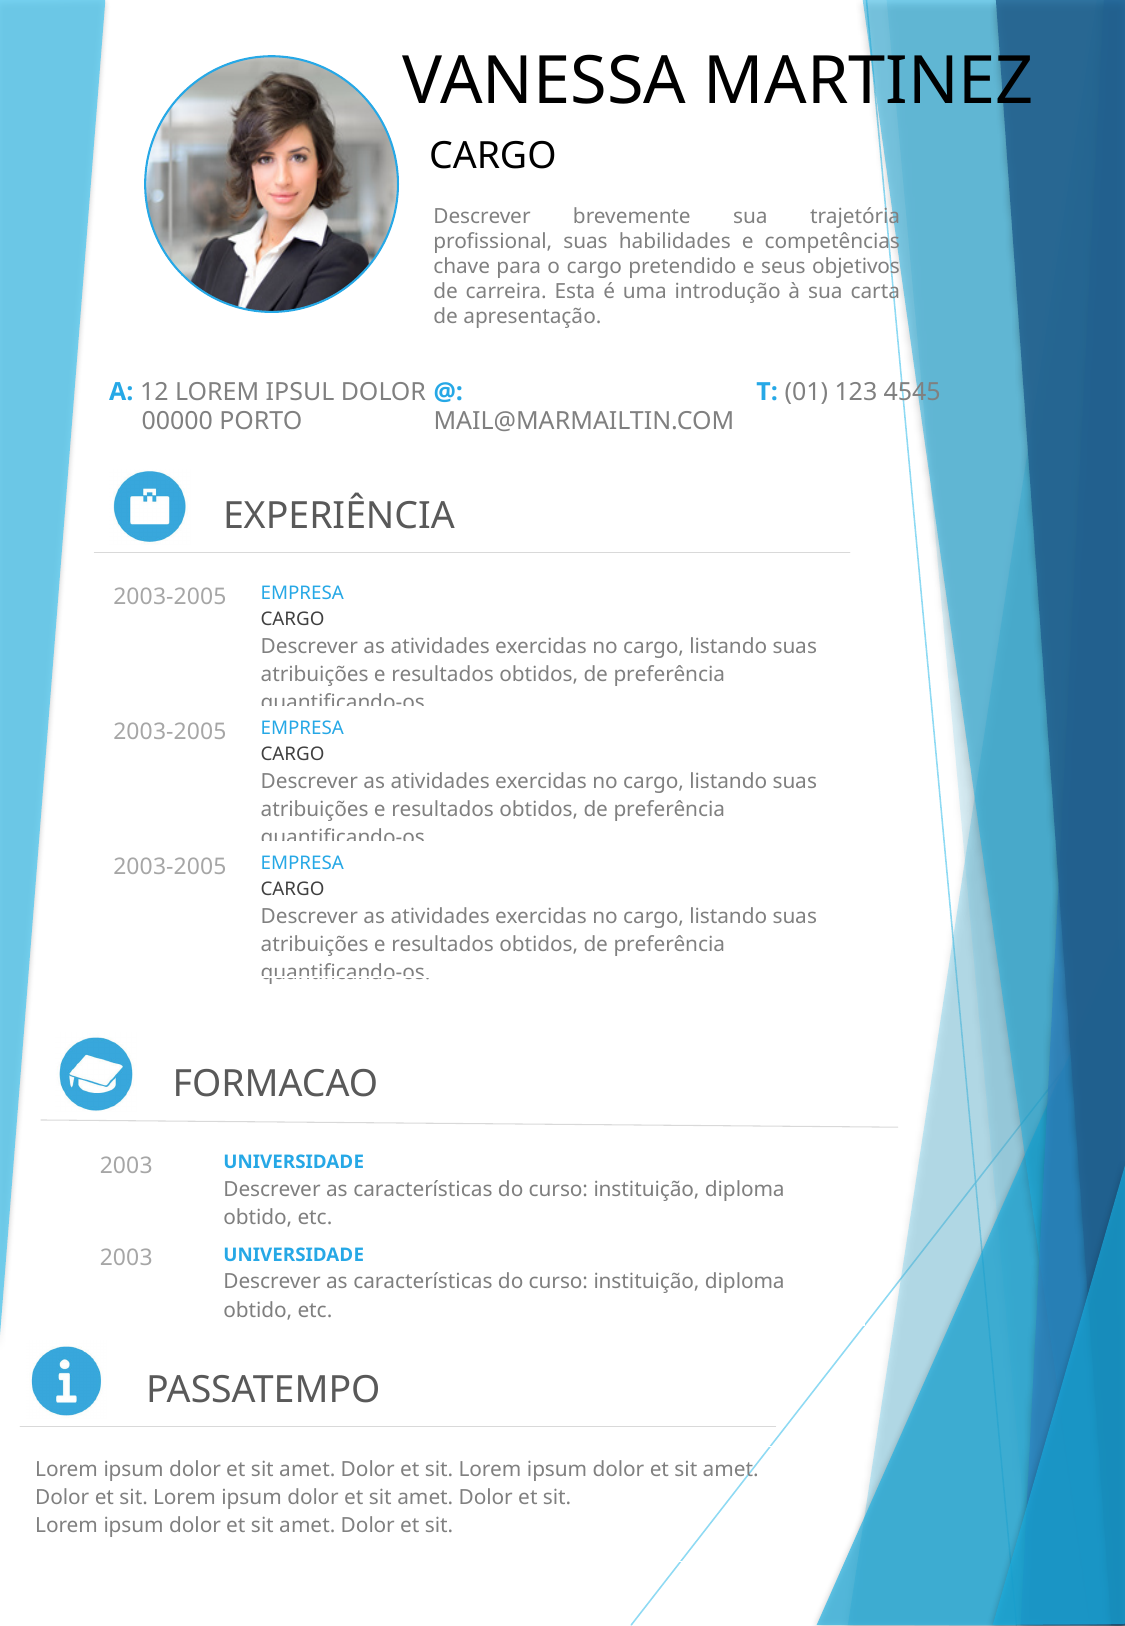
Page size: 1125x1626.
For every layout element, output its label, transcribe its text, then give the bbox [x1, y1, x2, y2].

text_box A: 12 LOREM IPSUL DOLOR 00000 PORTO [94, 367, 449, 443]
table_header Lorem ipsum dolor et sit amet. Dolor et sit. Lorem ipsum dolor et sit amet. Dolor et sit. Lorem ipsum dolor et sit amet. Dolor et sit. Lorem ipsum dolor et sit amet. Dolor et sit. [21, 1447, 775, 1561]
text_box Descrever brevemente sua trajetória profissional, suas habilidades e competências chave para o cargo pretendido e seus objetivos de carreira. Esta é uma introdução à sua carta de apresentação. [418, 195, 915, 336]
text_box T: (01) 123 4545 [773, 367, 1003, 413]
text_box FORMACAO [157, 1051, 393, 1111]
table_header 2003 [45, 1142, 208, 1233]
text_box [40, 1119, 899, 1128]
text_box EXPERIÊNCIA [208, 483, 718, 544]
table_header UNIVERSIDADE Descrever as características do curso: instituição, diploma obtido, etc. [209, 1142, 864, 1233]
text_box VANESSA MARTINEZ [387, 29, 1050, 124]
table_cell 2003 [45, 1234, 208, 1325]
table_cell UNIVERSIDADE Descrever as características do curso: instituição, diploma obtido, etc. [209, 1234, 864, 1325]
table_cell 2003-2005 [95, 843, 245, 976]
picture [144, 55, 399, 313]
picture [55, 1031, 138, 1113]
text_box CARGO [414, 123, 572, 184]
table_cell 2003-2005 [95, 708, 245, 841]
picture [26, 1339, 107, 1419]
text_box PASSATEMPO [131, 1357, 396, 1418]
text_box @: MAIL@MARMAILTIN.COM [449, 367, 773, 443]
picture [108, 468, 191, 546]
table_header EMPRESA CARGO Descrever as atividades exercidas no cargo, listando suas atribuições e resultados obtidos, de preferência quantificando-os. [246, 573, 849, 706]
table_header 2003-2005 [95, 573, 245, 706]
table_cell EMPRESA CARGO Descrever as atividades exercidas no cargo, listando suas atribuições e resultados obtidos, de preferência quantificando-os. [246, 843, 849, 976]
table_cell EMPRESA CARGO Descrever as atividades exercidas no cargo, listando suas atribuições e resultados obtidos, de preferência quantificando-os. [246, 708, 849, 841]
